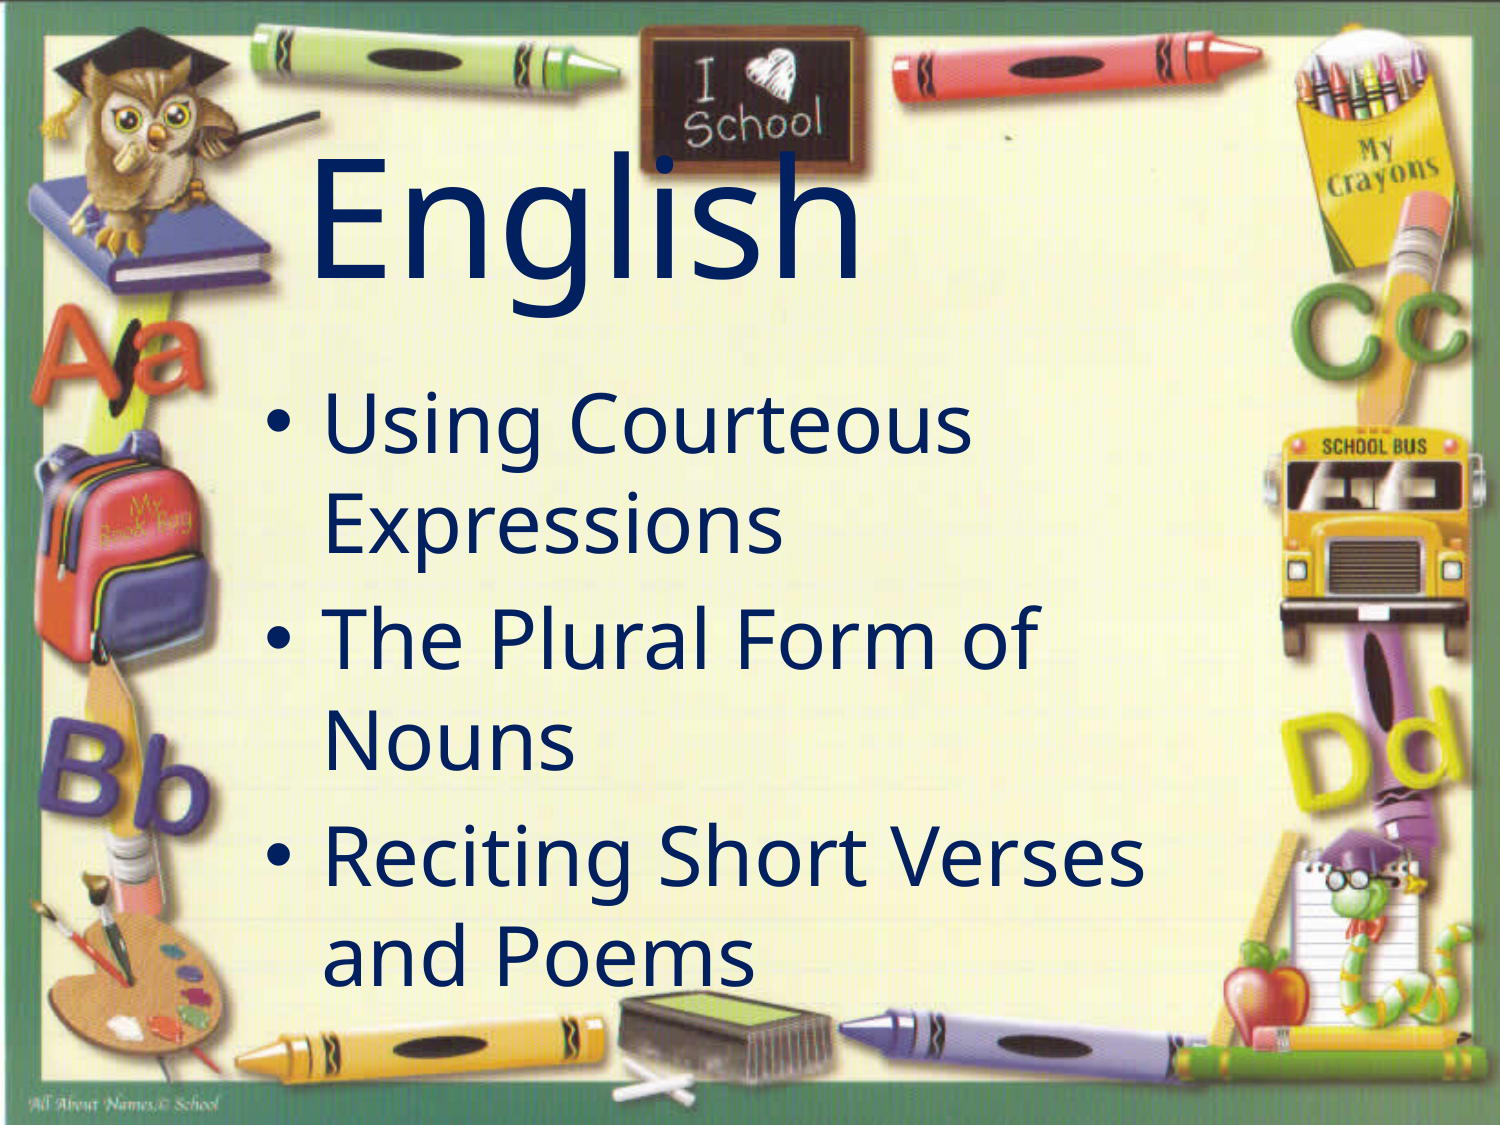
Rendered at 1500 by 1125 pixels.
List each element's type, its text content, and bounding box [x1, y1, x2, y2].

list Using Courteous Expressions The Plural Form of Nouns Reciting Short Verses and Poems [249, 362, 1325, 963]
title English [287, 110, 1375, 313]
picture [0, 0, 1500, 1125]
